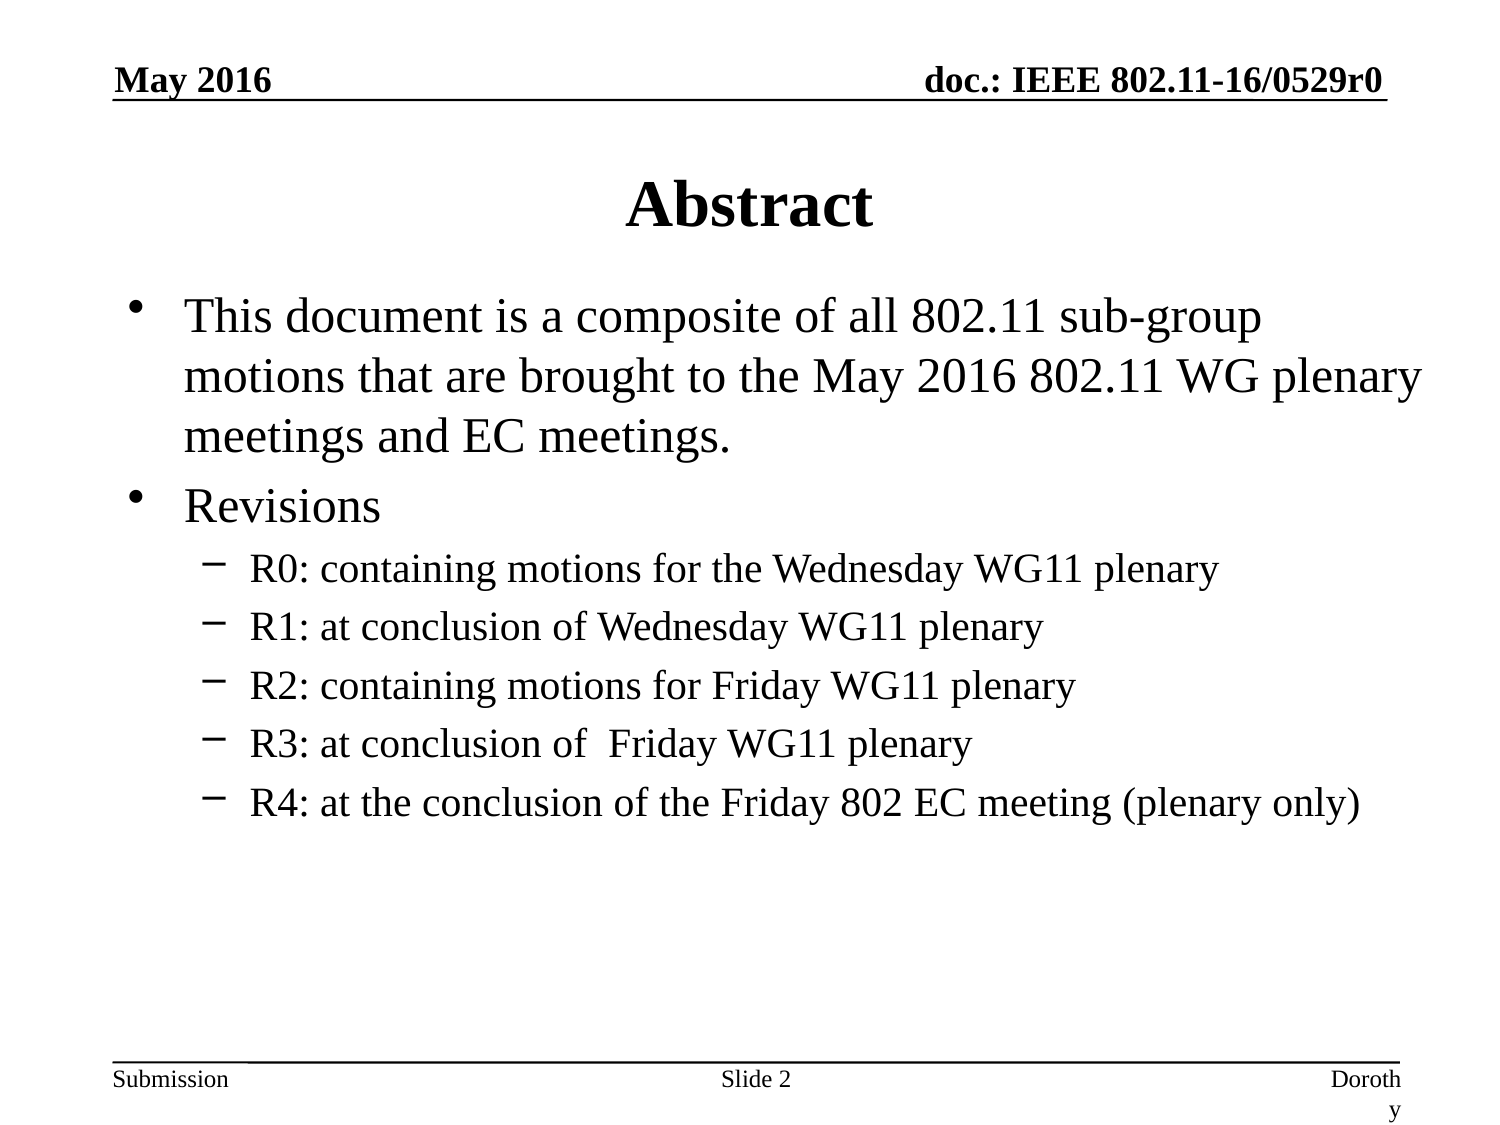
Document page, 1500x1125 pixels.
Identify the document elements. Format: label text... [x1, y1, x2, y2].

list This document is a composite of all 802.11 sub-group motions that are brought to the May 2016 802.11 WG plenary meetings and EC meetings. Revisions R0: containing motions for the Wednesday WG11 plenary R1: at conclusion of Wednesday WG11 plenary R2: containing motions for Friday WG11 plenary R3: at conclusion of Friday WG11 plenary R4: at the conclusion of the Friday 802 EC meeting (plenary only) [112, 275, 1450, 1025]
title Abstract [112, 112, 1388, 275]
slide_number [114, 54, 374, 101]
slide_number Slide 2 [712, 1061, 800, 1093]
footer Dorothy Stanley (HP Enterprise) [1324, 1061, 1402, 1093]
